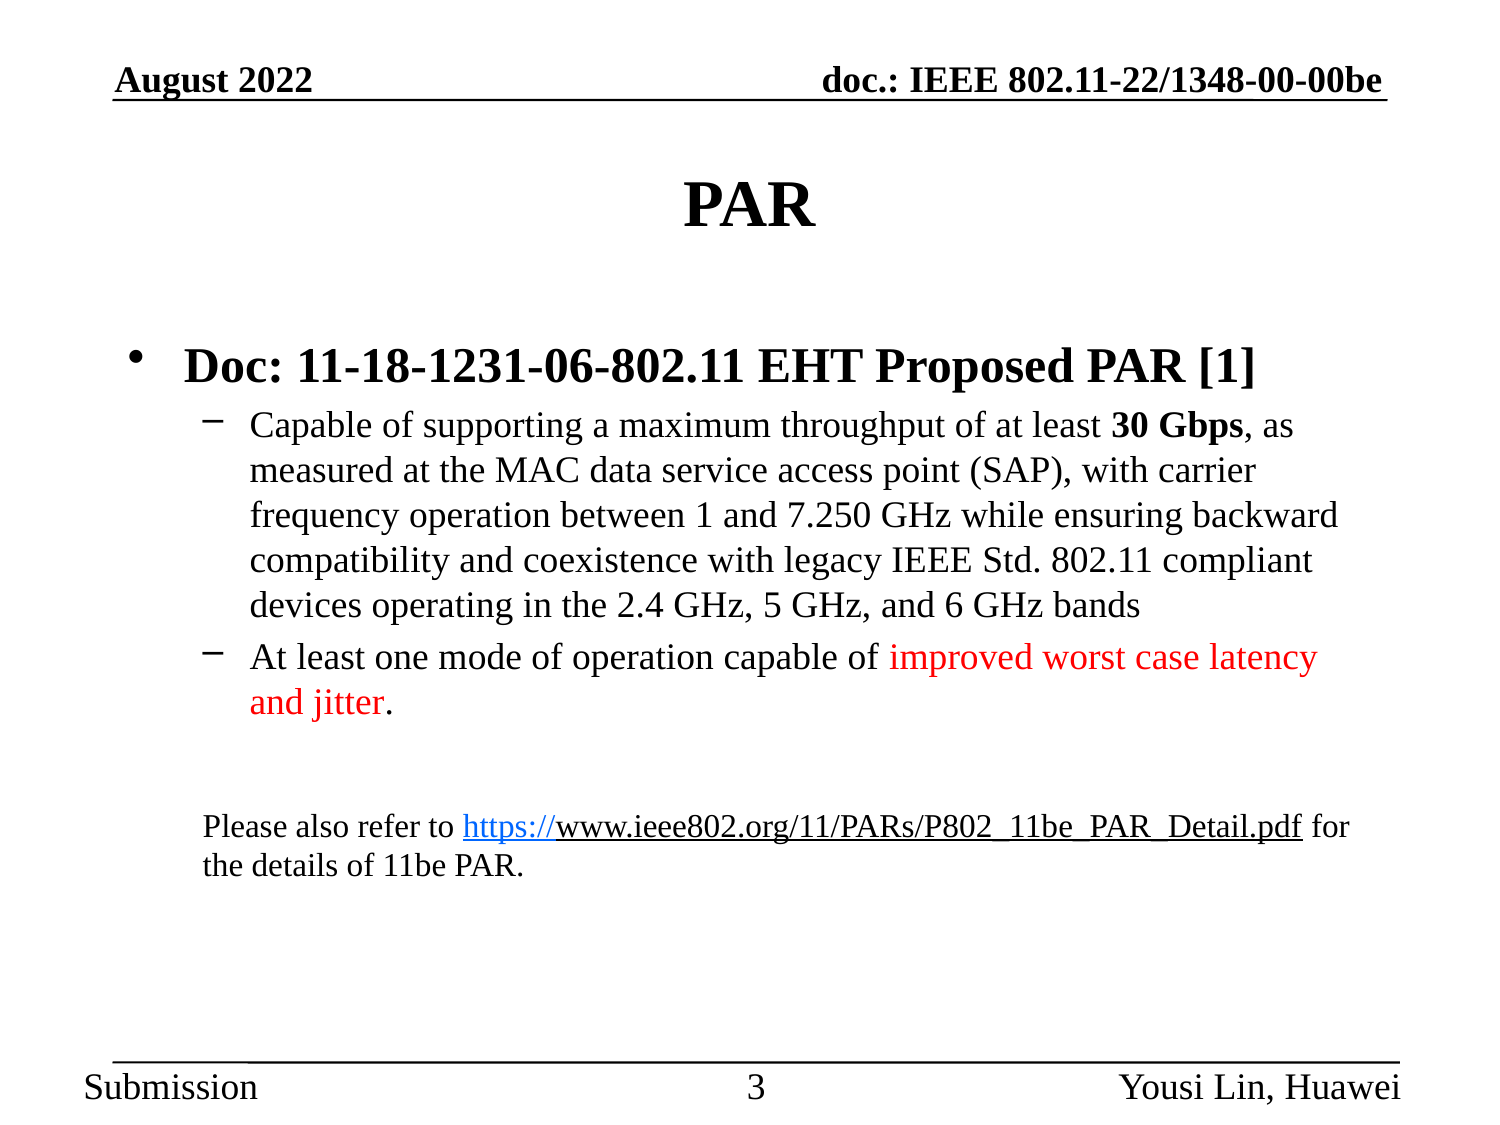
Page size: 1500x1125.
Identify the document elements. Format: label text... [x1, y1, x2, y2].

footer Yousi Lin, Huawei [1115, 1061, 1402, 1125]
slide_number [114, 0, 316, 101]
list Doc: 11-18-1231-06-802.11 EHT Proposed PAR [1] Capable of supporting a maximum throughput of at least 30 Gbps, as measured at the MAC data service access point (SAP), with carrier frequency operation between 1 and 7.250 GHz while ensuring backward compatibility and coexistence with legacy IEEE Std. 802.11 compliant devices operating in the 2.4 GHz, 5 GHz, and 6 GHz bands At least one mode of operation capable of improved worst case latency and jitter. Please also refer to https://www.ieee802.org/11/PARs/P802_11be_PAR_Detail.pdf for the details of 11be PAR. [112, 324, 1388, 1001]
slide_number 3 [712, 1061, 800, 1093]
title PAR [112, 112, 1388, 288]
